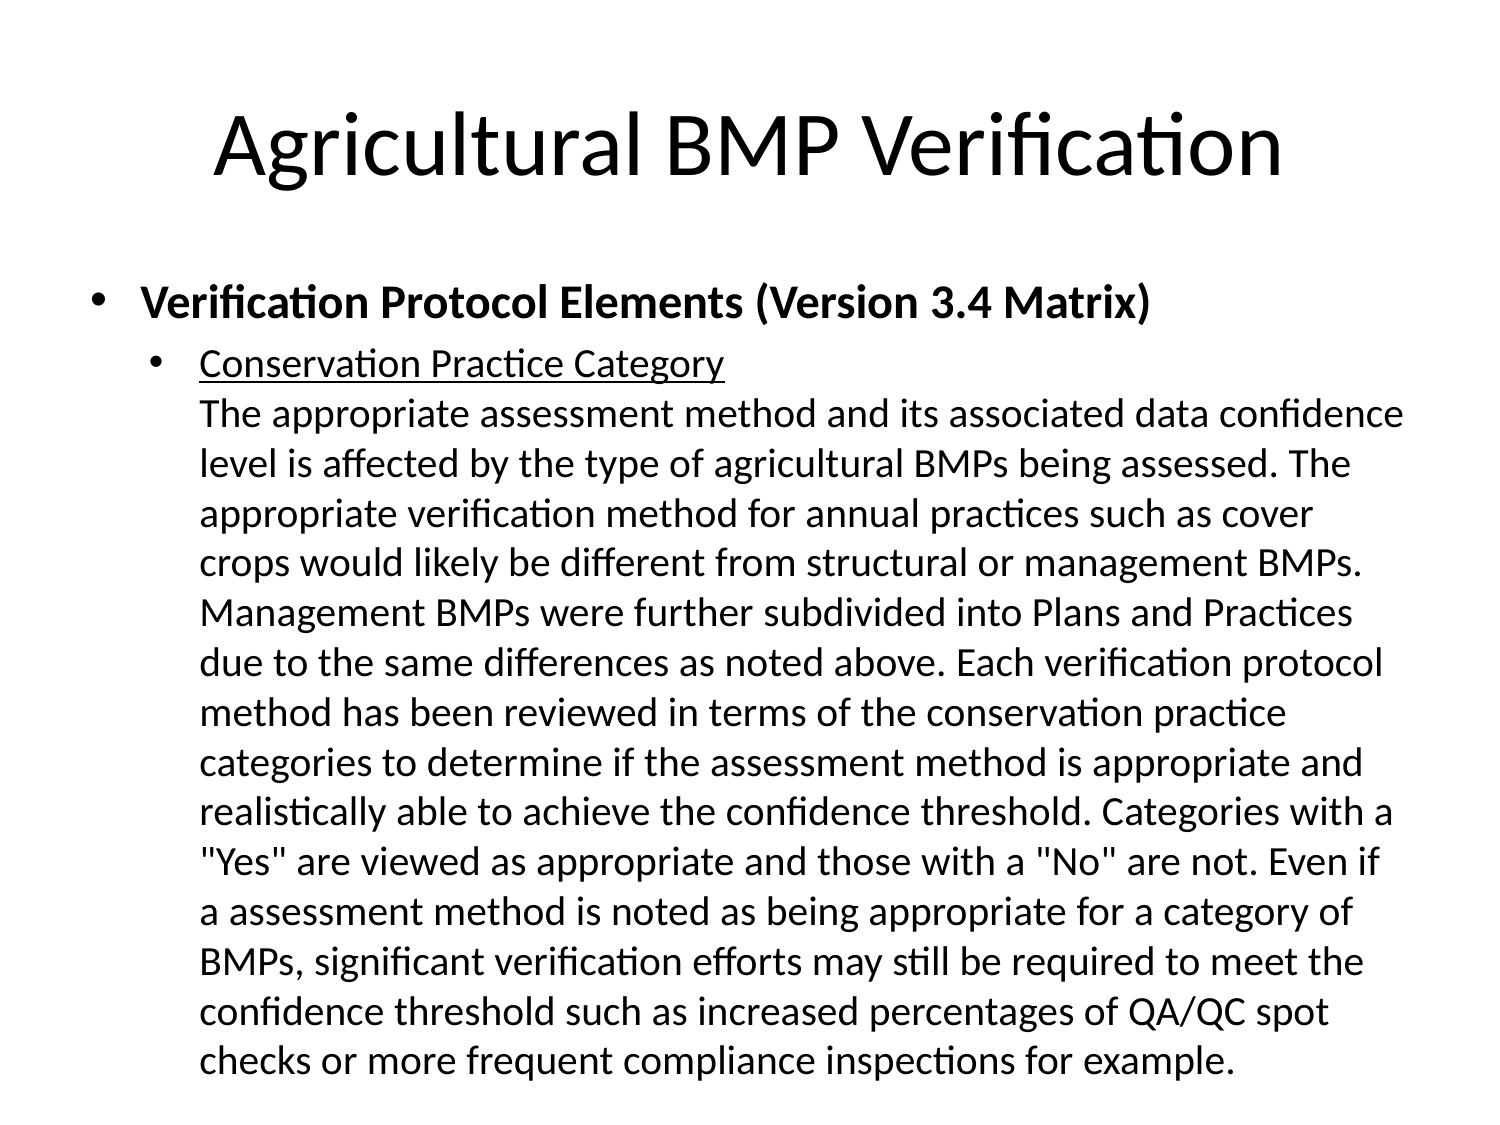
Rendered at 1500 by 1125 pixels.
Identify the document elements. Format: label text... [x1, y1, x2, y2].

title Agricultural BMP Verification [75, 45, 1425, 233]
list Verification Protocol Elements (Version 3.4 Matrix) Conservation Practice Category The appropriate assessment method and its associated data confidence level is affected by the type of agricultural BMPs being assessed. The appropriate verification method for annual practices such as cover crops would likely be different from structural or management BMPs. Management BMPs were further subdivided into Plans and Practices due to the same differences as noted above. Each verification protocol method has been reviewed in terms of the conservation practice categories to determine if the assessment method is appropriate and realistically able to achieve the confidence threshold. Categories with a "Yes" are viewed as appropriate and those with a "No" are not. Even if a assessment method is noted as being appropriate for a category of BMPs, significant verification efforts may still be required to meet the confidence threshold such as increased percentages of QA/QC spot checks or more frequent compliance inspections for example. [75, 262, 1425, 1100]
